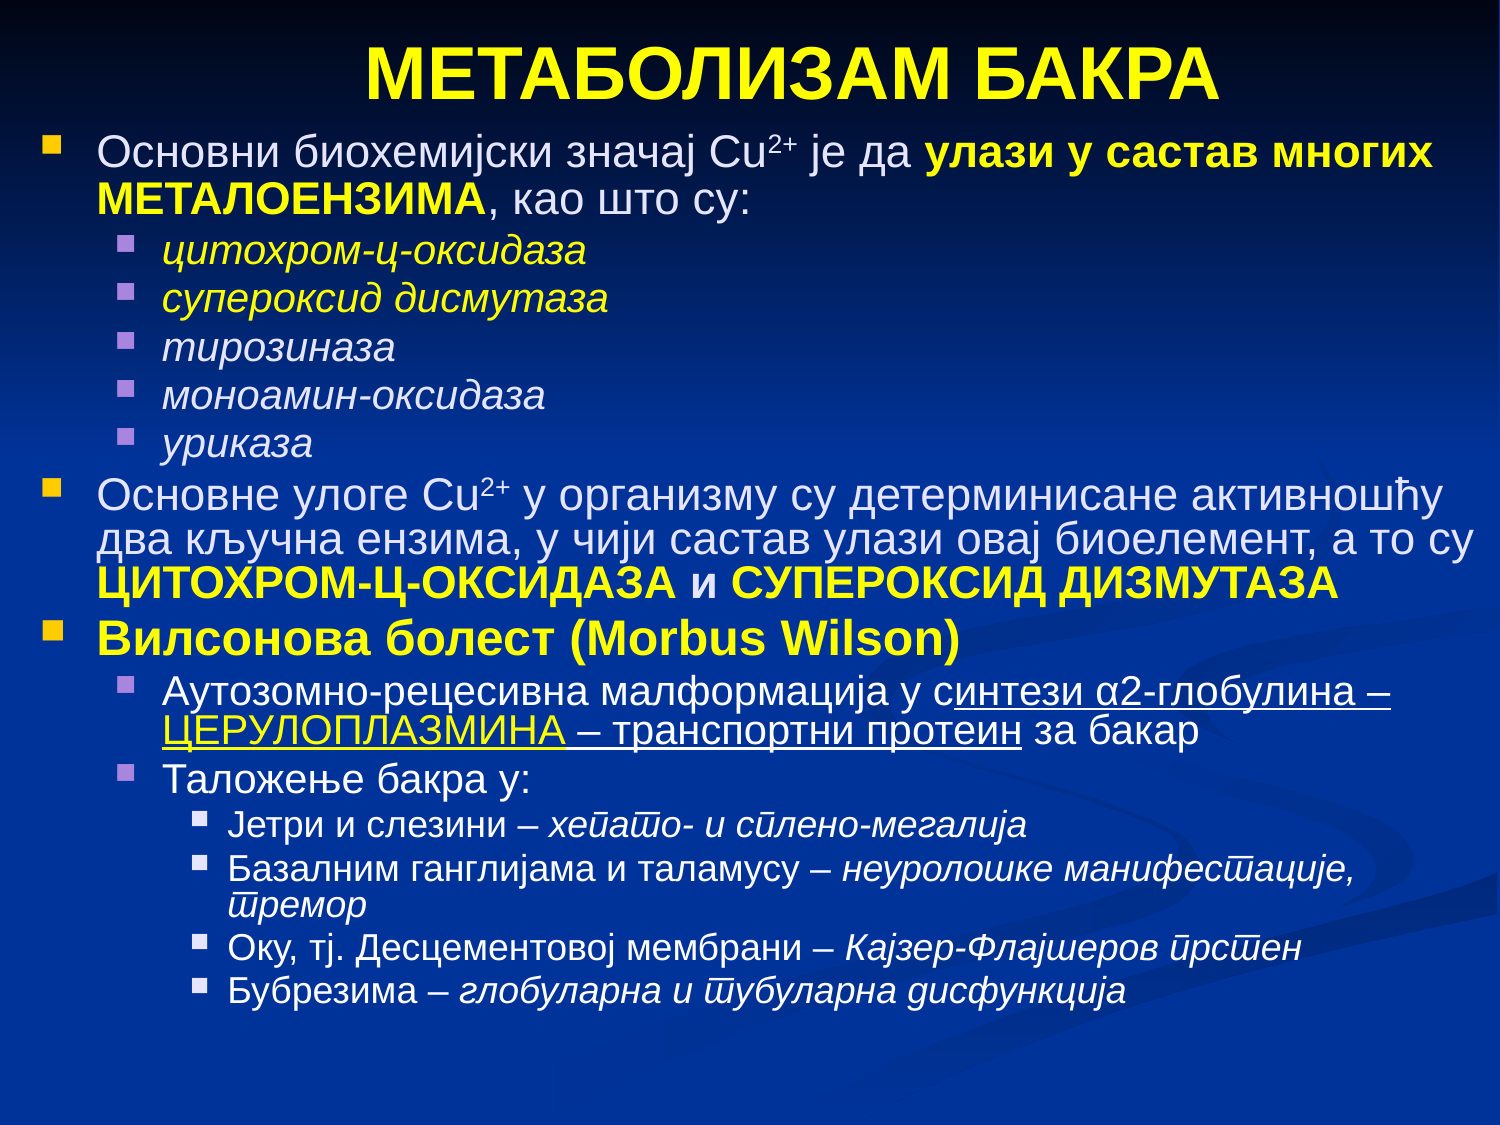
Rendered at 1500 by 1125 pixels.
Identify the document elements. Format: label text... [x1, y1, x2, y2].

list Основни биохемијски значај Cu2+ је да улази у састав многих МЕТАЛОЕНЗИМА, као што су: цитохром-ц-оксидаза супероксид дисмутаза тирозиназа моноамин-оксидаза уриказа Основне улоге Cu2+ у организму су детерминисане активношћу два кључна ензима, у чији састав улази овај биоелемент, а то су ЦИТОХРОМ-Ц-ОКСИДАЗА и СУПЕРОКСИД ДИЗМУТАЗА Вилсонова болест (Morbus Wilson) Аутозомно-рецесивна малформација у синтези α2-глобулина – ЦЕРУЛОПЛАЗМИНА – транспортни протеин за бакар Таложење бакра у: Јетри и слезини – хепато- и сплено-мегалија Базалним ганглијама и таламусу – неуролошке манифестације, тремор Оку, тј. Десцементовој мембрани – Кајзер-Флајшеров прстен Бубрезима – глобуларна и тубуларна дисфункција [24, 124, 1500, 1125]
title МЕТАБОЛИЗАМ БАКРА [112, 12, 1500, 113]
